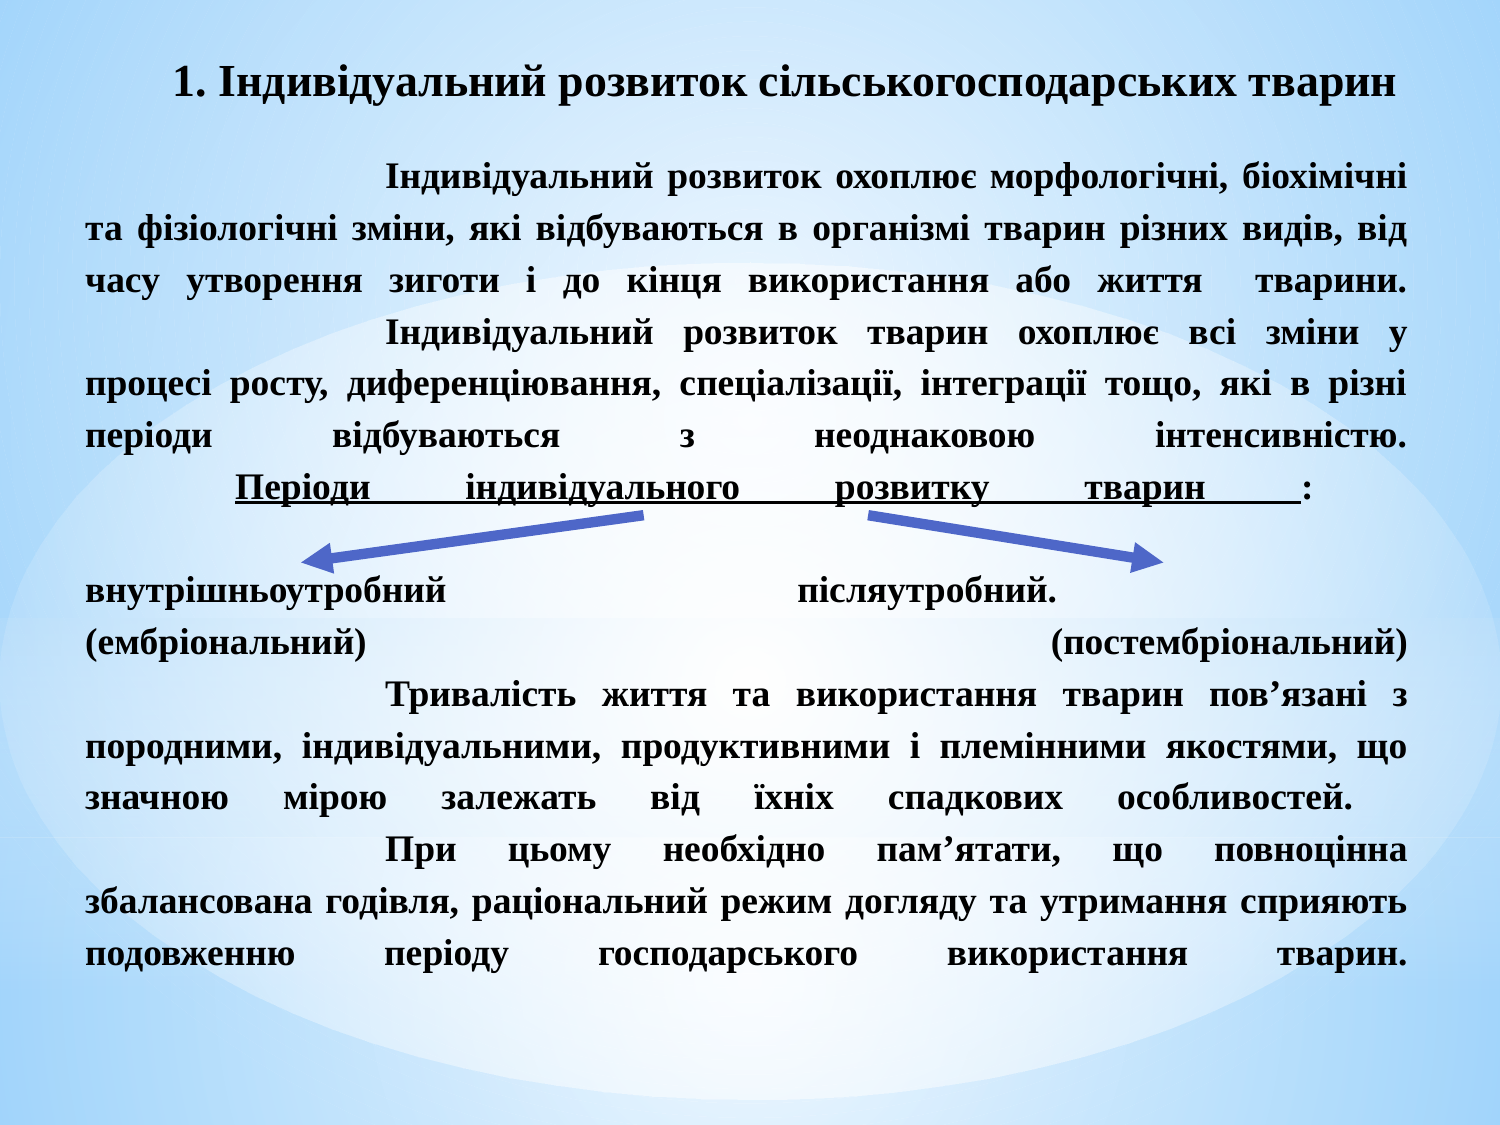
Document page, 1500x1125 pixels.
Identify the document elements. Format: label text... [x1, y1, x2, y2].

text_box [300, 514, 644, 563]
text_box 1. Індивідуальний розвиток сільськогосподарських тварин [88, 42, 1483, 113]
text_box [867, 514, 1164, 563]
title Індивідуальний розвиток охоплює морфологічні, біохімічні та фізіологічні зміни, які відбуваються в організмі тварин різних видів, від часу утворення зиготи і до кінця використання або життя тварини. Індивідуальний розвиток тварин охоплює всі зміни у процесі росту, диференціювання, спеціалізації, інтеграції тощо, які в різні періоди відбуваються з неоднаковою інтенсивністю. Періоди індивідуального розвитку тварин : внутрішньоутробний післяутробний. (ембріональний) (постембріональний) Тривалість життя та використання тварин пов’язані з породними, індивідуальними, продуктивними і племінними якостями, що значною мірою залежать від їхніх спадкових особливостей. При цьому необхідно пам’ятати, що повноцінна збалансована годівля, раціональний режим догляду та утримання сприяють подовженню періоду господарського використання тварин. [17, 137, 1424, 1094]
